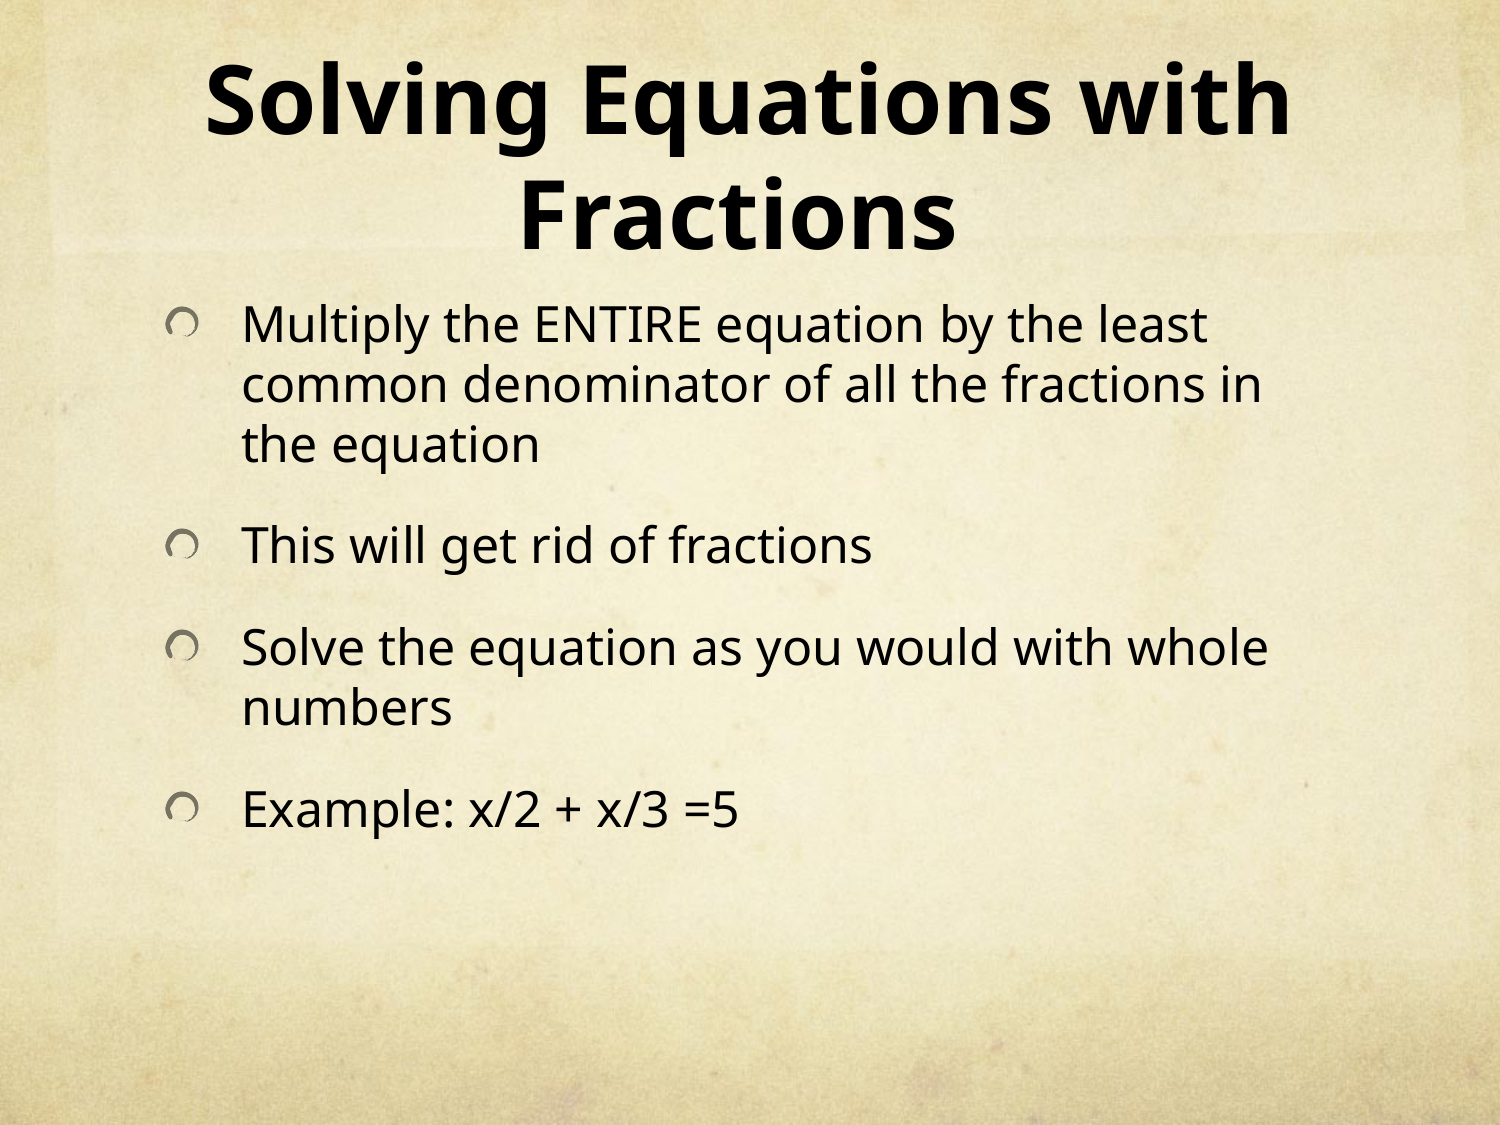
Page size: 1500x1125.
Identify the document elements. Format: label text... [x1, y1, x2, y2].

title Solving Equations with Fractions [150, 82, 1350, 225]
picture [0, 0, 1500, 1125]
list Multiply the ENTIRE equation by the least common denominator of all the fractions in the equation This will get rid of fractions Solve the equation as you would with whole numbers Example: x/2 + x/3 =5 [150, 284, 1350, 950]
